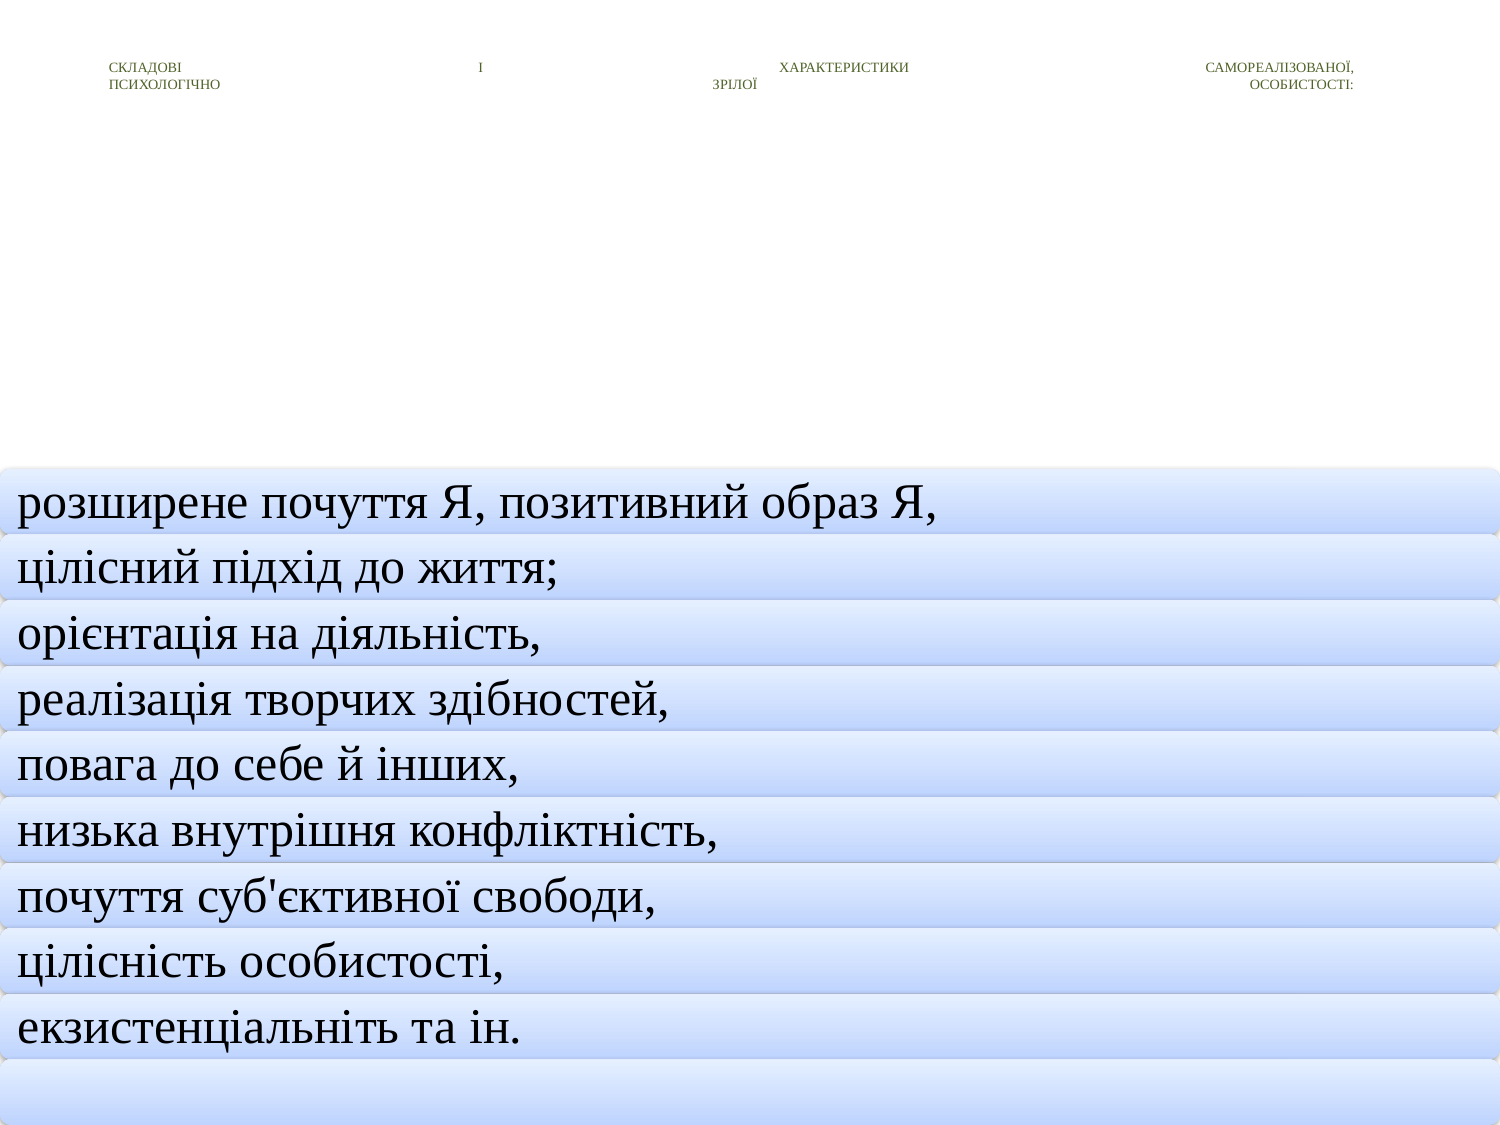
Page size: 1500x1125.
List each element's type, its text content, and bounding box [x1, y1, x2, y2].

title складові і характеристики самореалізованої, психологічно зрілої особистості: [93, 0, 1369, 141]
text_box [0, 468, 1500, 1125]
